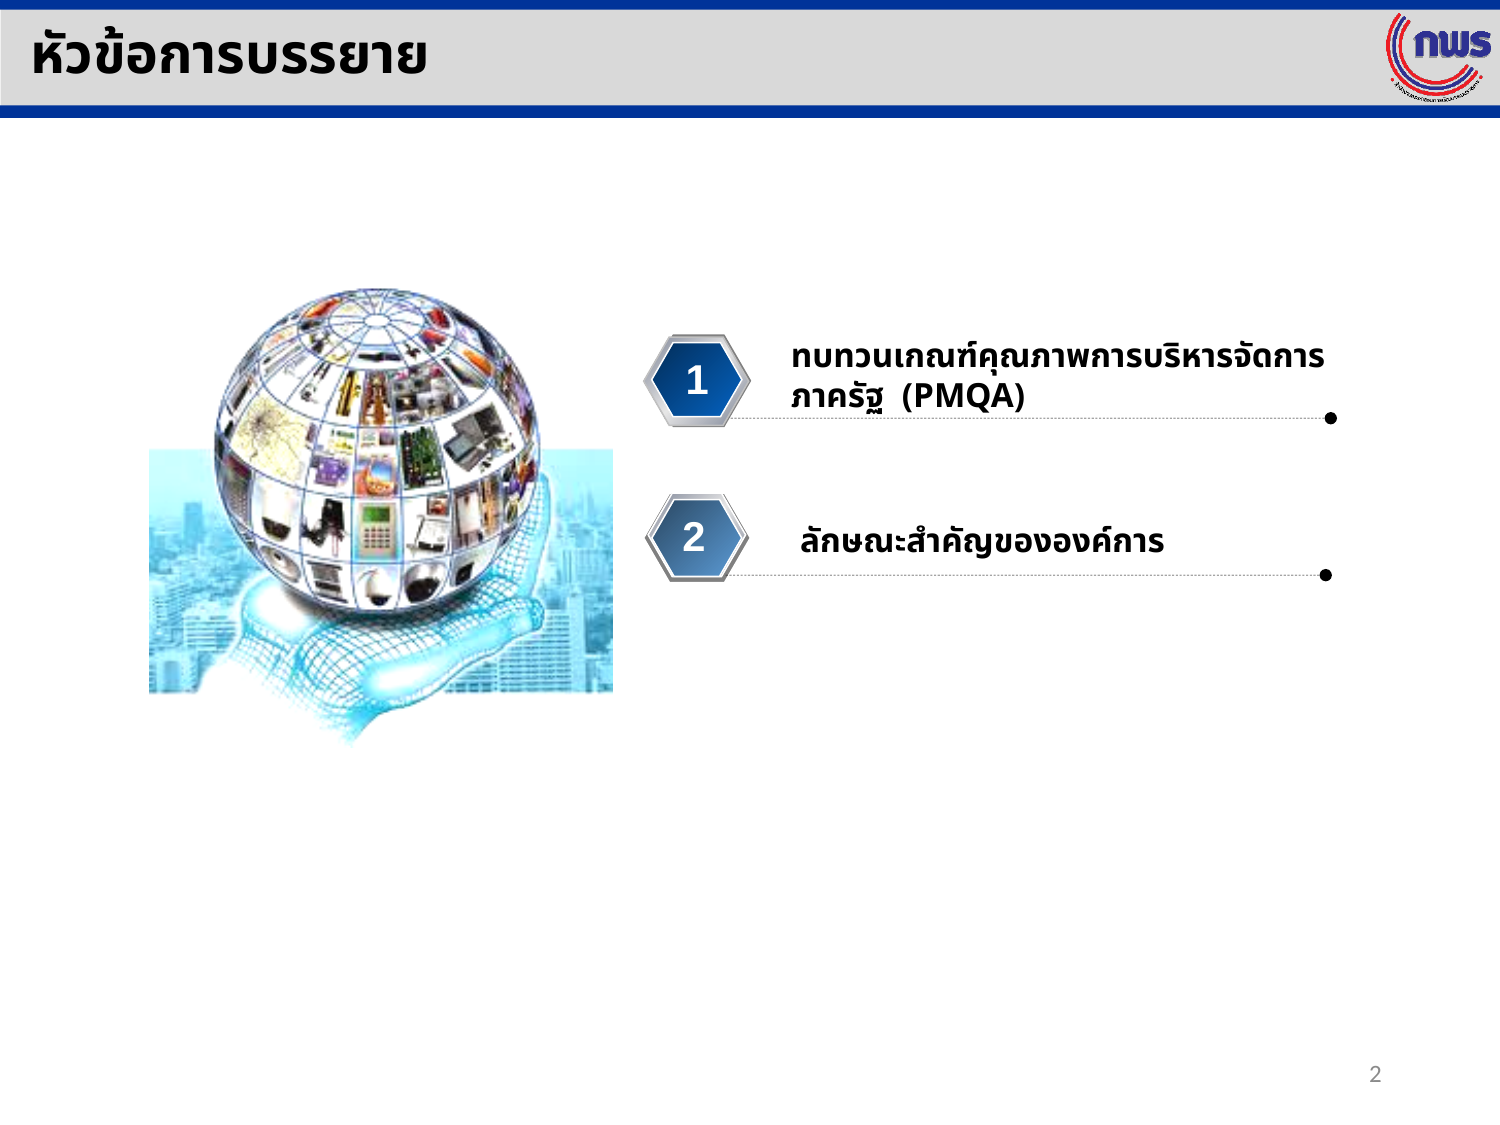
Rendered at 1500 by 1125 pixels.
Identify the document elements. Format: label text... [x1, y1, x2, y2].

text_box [643, 334, 1337, 567]
picture [1386, 13, 1491, 102]
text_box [643, 493, 1326, 583]
picture [149, 285, 613, 748]
slide_number 2 [1059, 1042, 1397, 1103]
text_box ทบทวนเกณฑ์คุณภาพการบริหารจัดการภาครัฐ (PMQA) [775, 327, 1355, 422]
text_box หัวข้อการบรรยาย [15, 18, 1091, 94]
